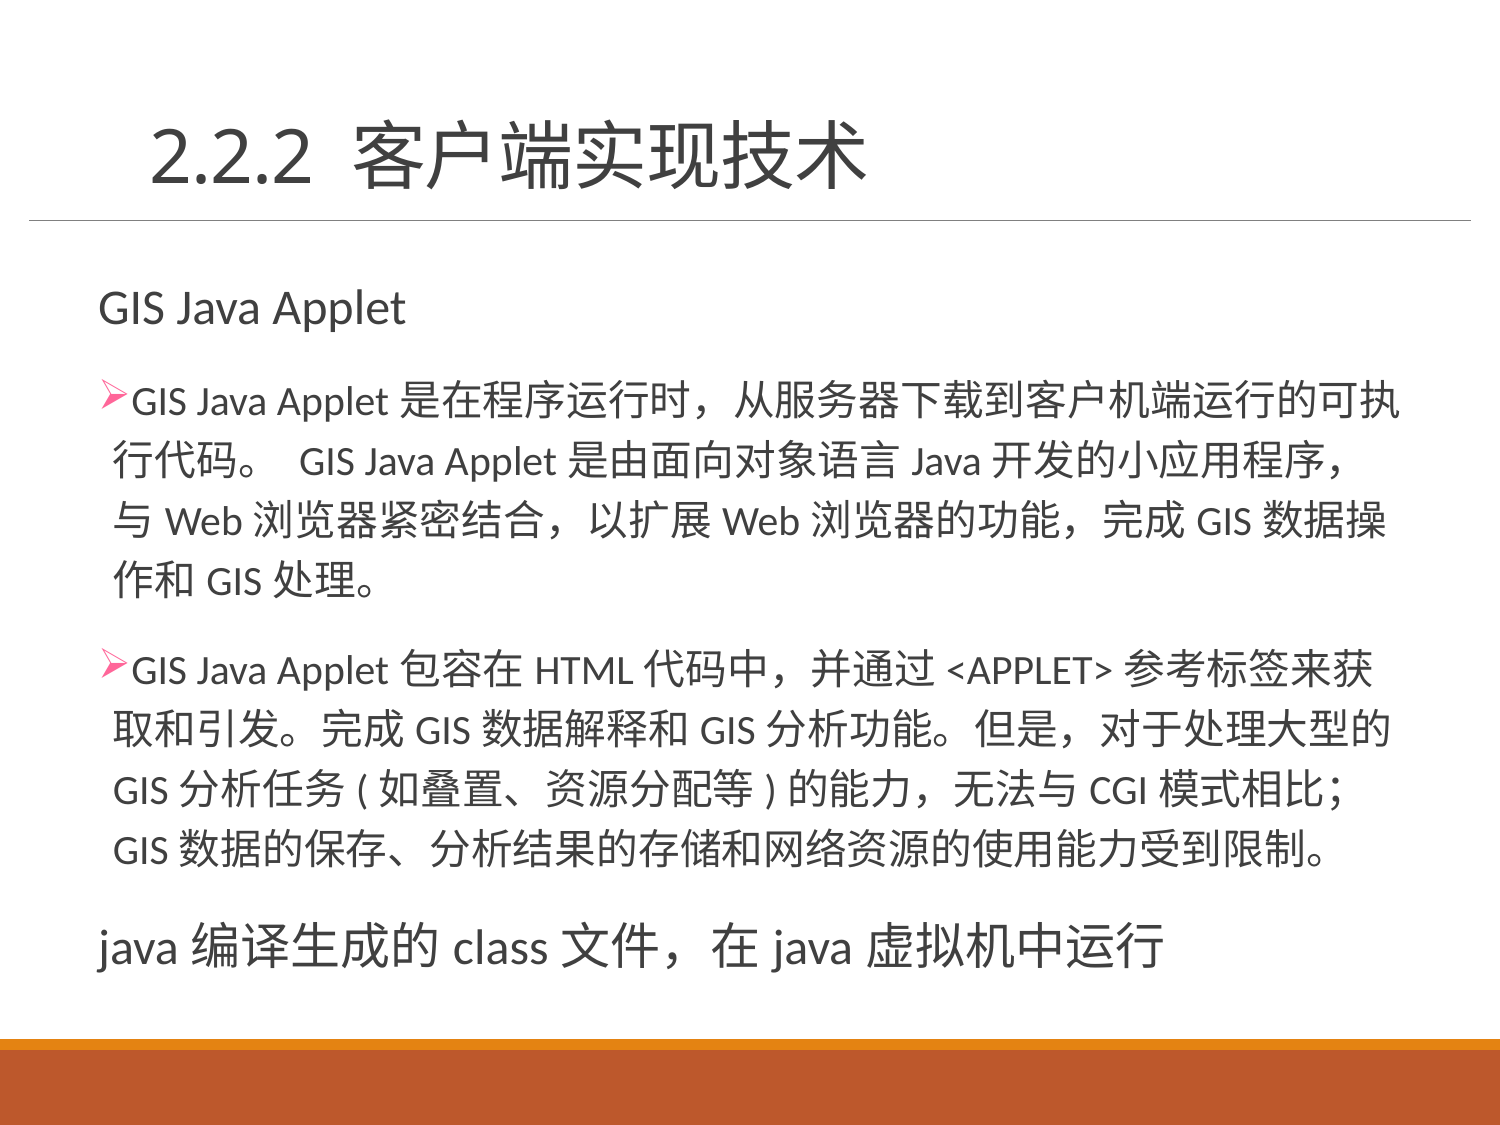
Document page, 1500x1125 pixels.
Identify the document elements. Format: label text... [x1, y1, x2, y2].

title 2.2.2 客户端实现技术 [134, 47, 1373, 206]
list GIS Java Applet GIS Java Applet是在程序运行时，从服务器下载到客户机端运行的可执行代码。 GIS Java Applet是由面向对象语言Java开发的小应用程序，与Web浏览器紧密结合，以扩展Web浏览器的功能，完成GIS数据操作和GIS处理。 GIS Java Applet包容在HTML代码中，并通过<APPLET>参考标签来获取和引发。完成GIS数据解释和GIS分析功能。但是，对于处理大型的GIS分析任务(如叠置、资源分配等)的能力，无法与CGI模式相比；GIS数据的保存、分析结果的存储和网络资源的使用能力受到限制。 java编译生成的class文件，在java虚拟机中运行 [98, 255, 1410, 977]
